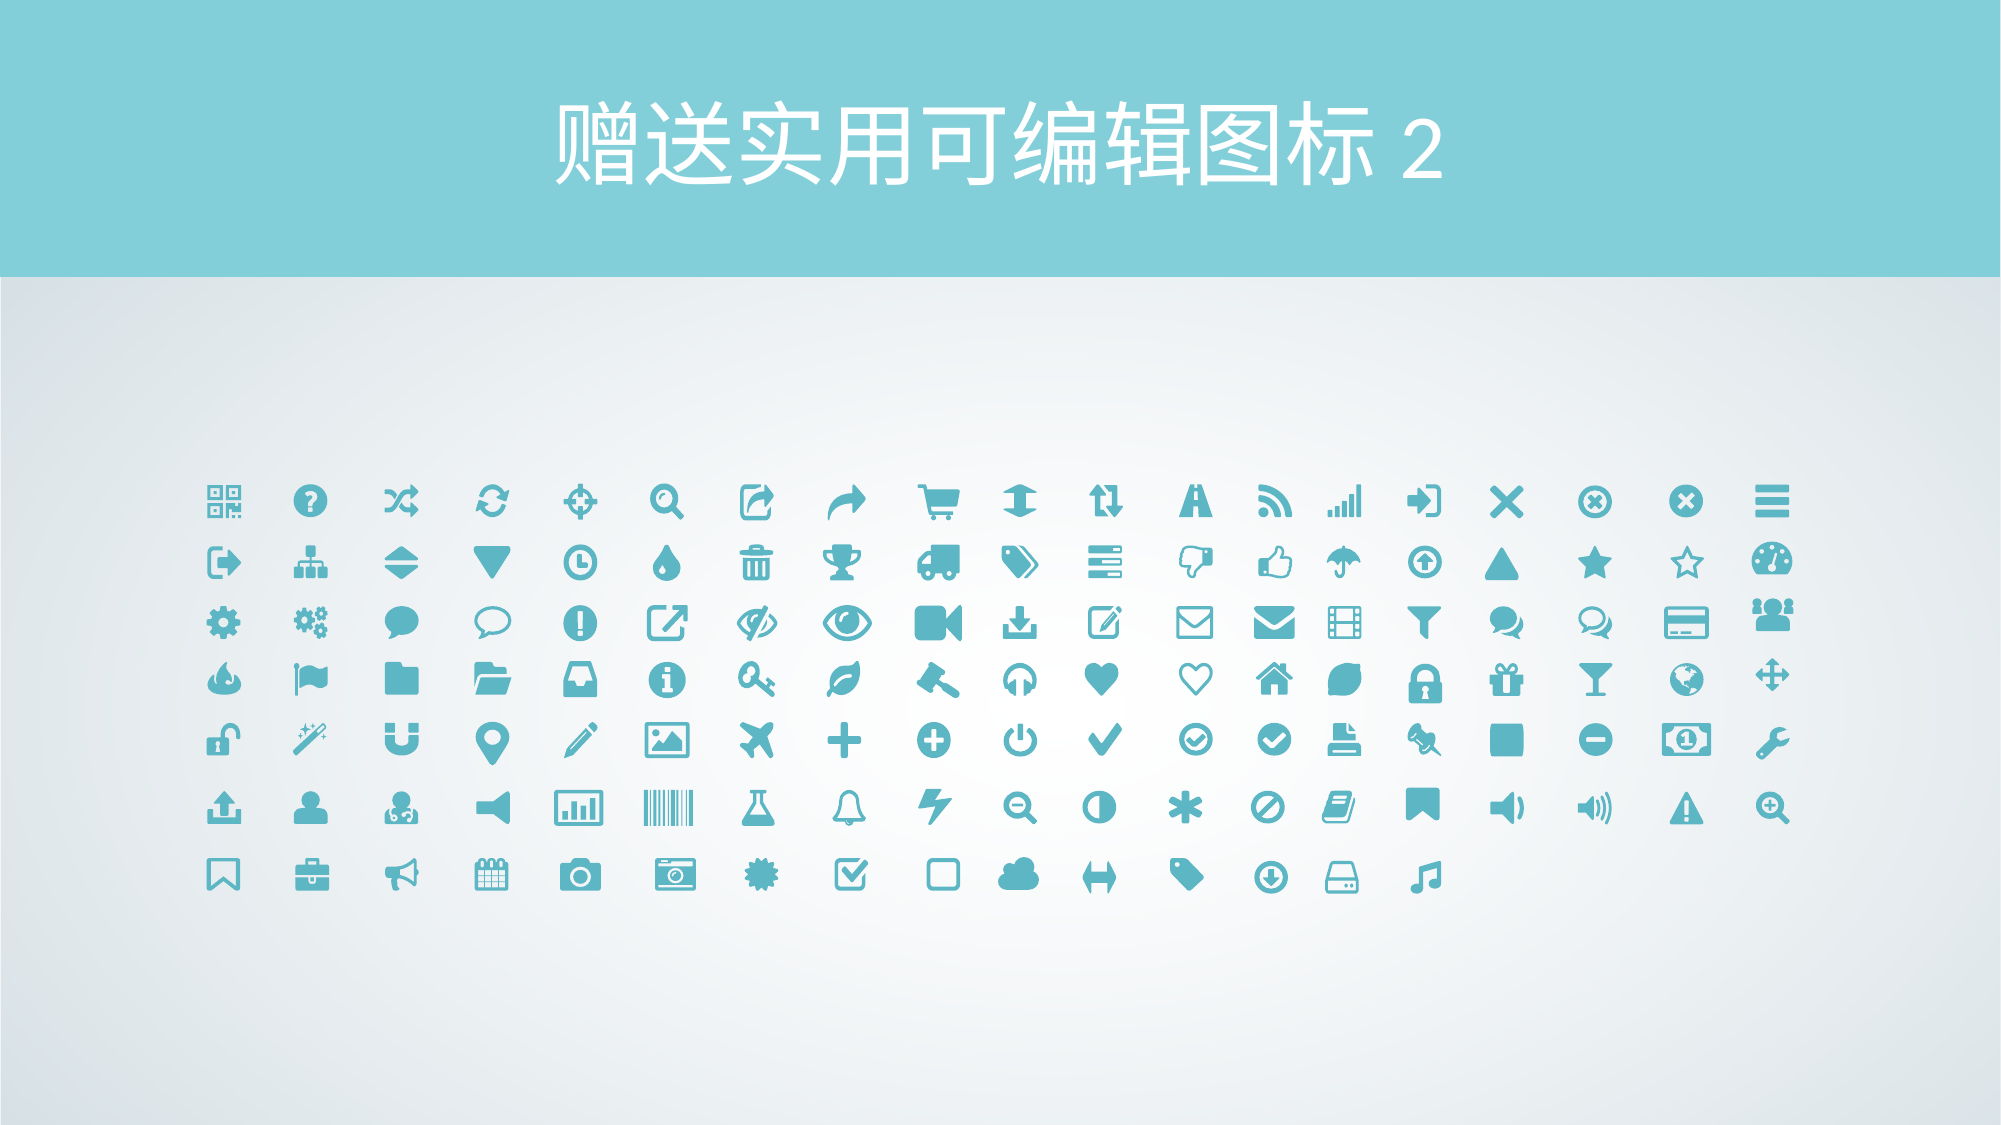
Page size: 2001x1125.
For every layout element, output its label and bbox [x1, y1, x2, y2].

picture [0, 0, 2000, 1125]
text_box [206, 483, 1794, 894]
